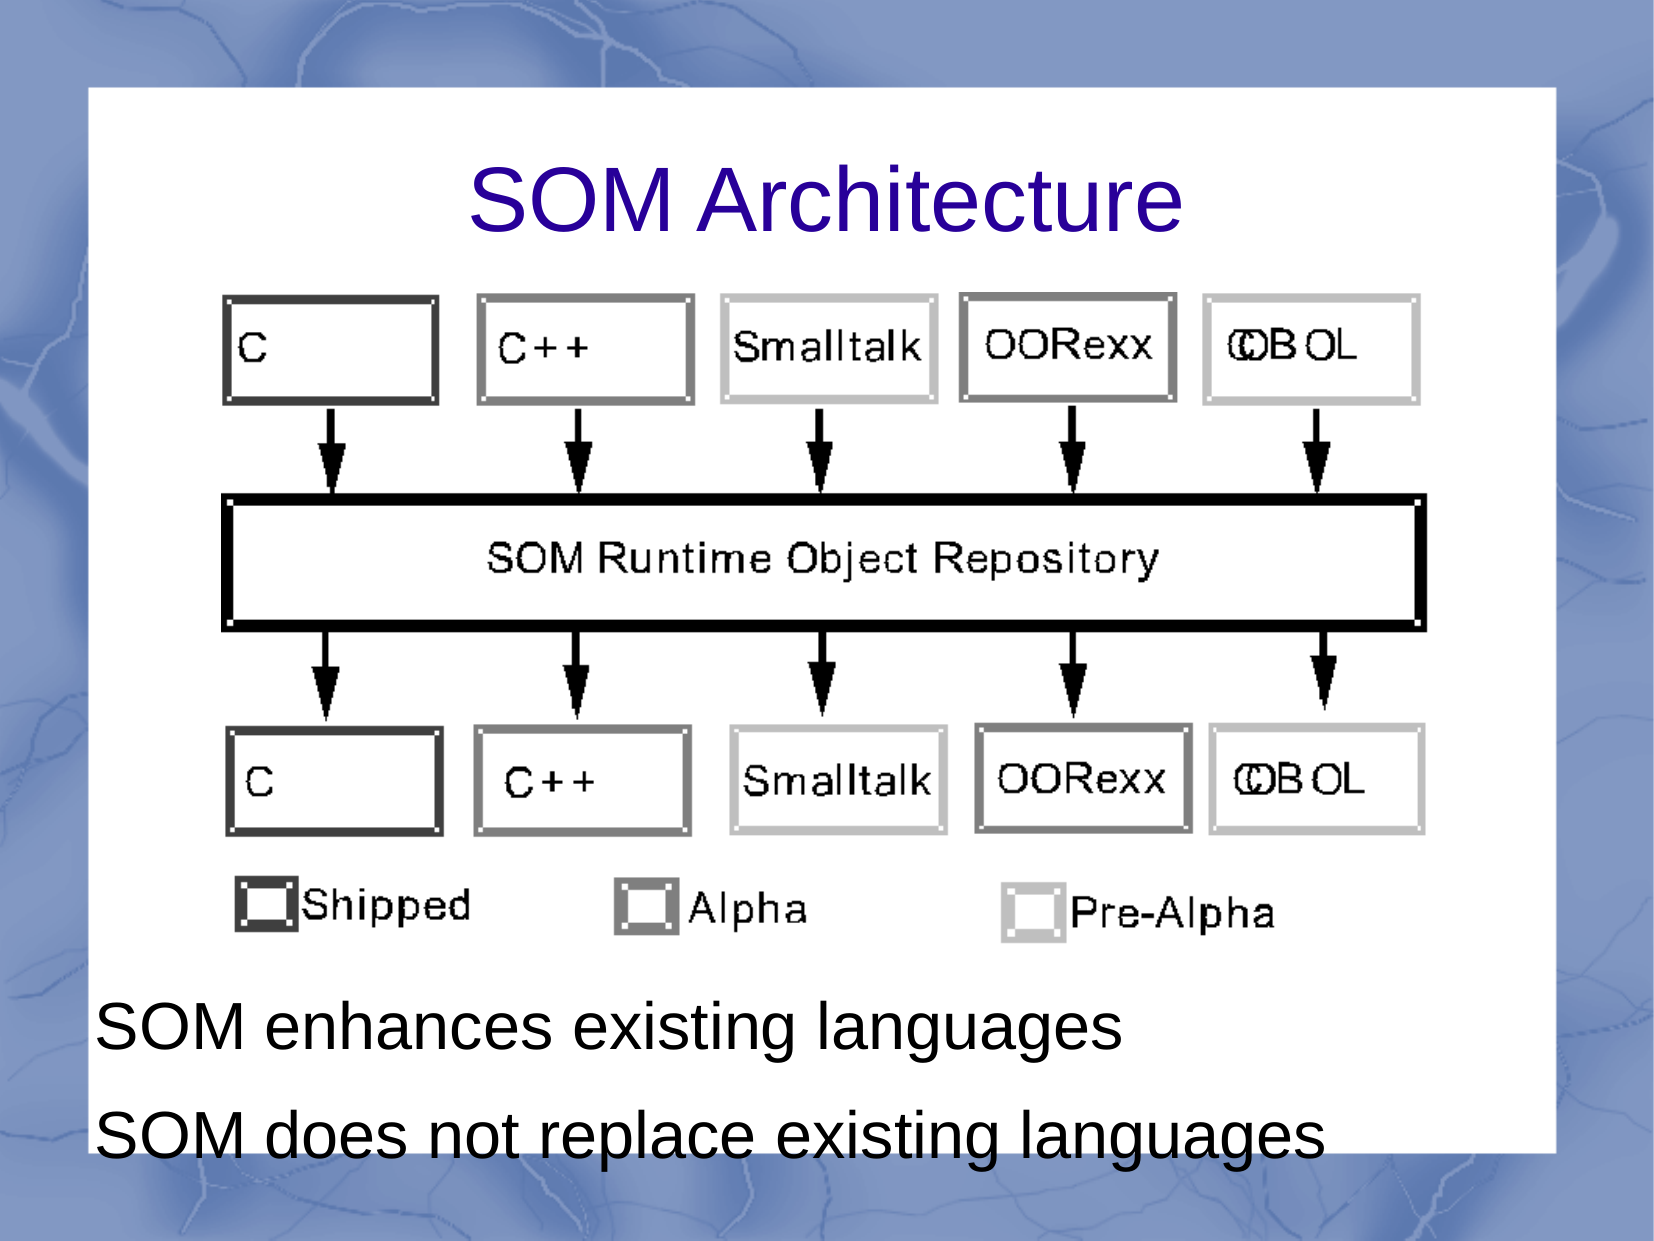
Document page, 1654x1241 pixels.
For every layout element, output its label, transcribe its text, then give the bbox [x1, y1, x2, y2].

picture [0, 0, 1654, 1241]
list SOM enhances existing languages SOM does not replace existing languages [76, 982, 1565, 1182]
title SOM Architecture [118, 90, 1536, 298]
